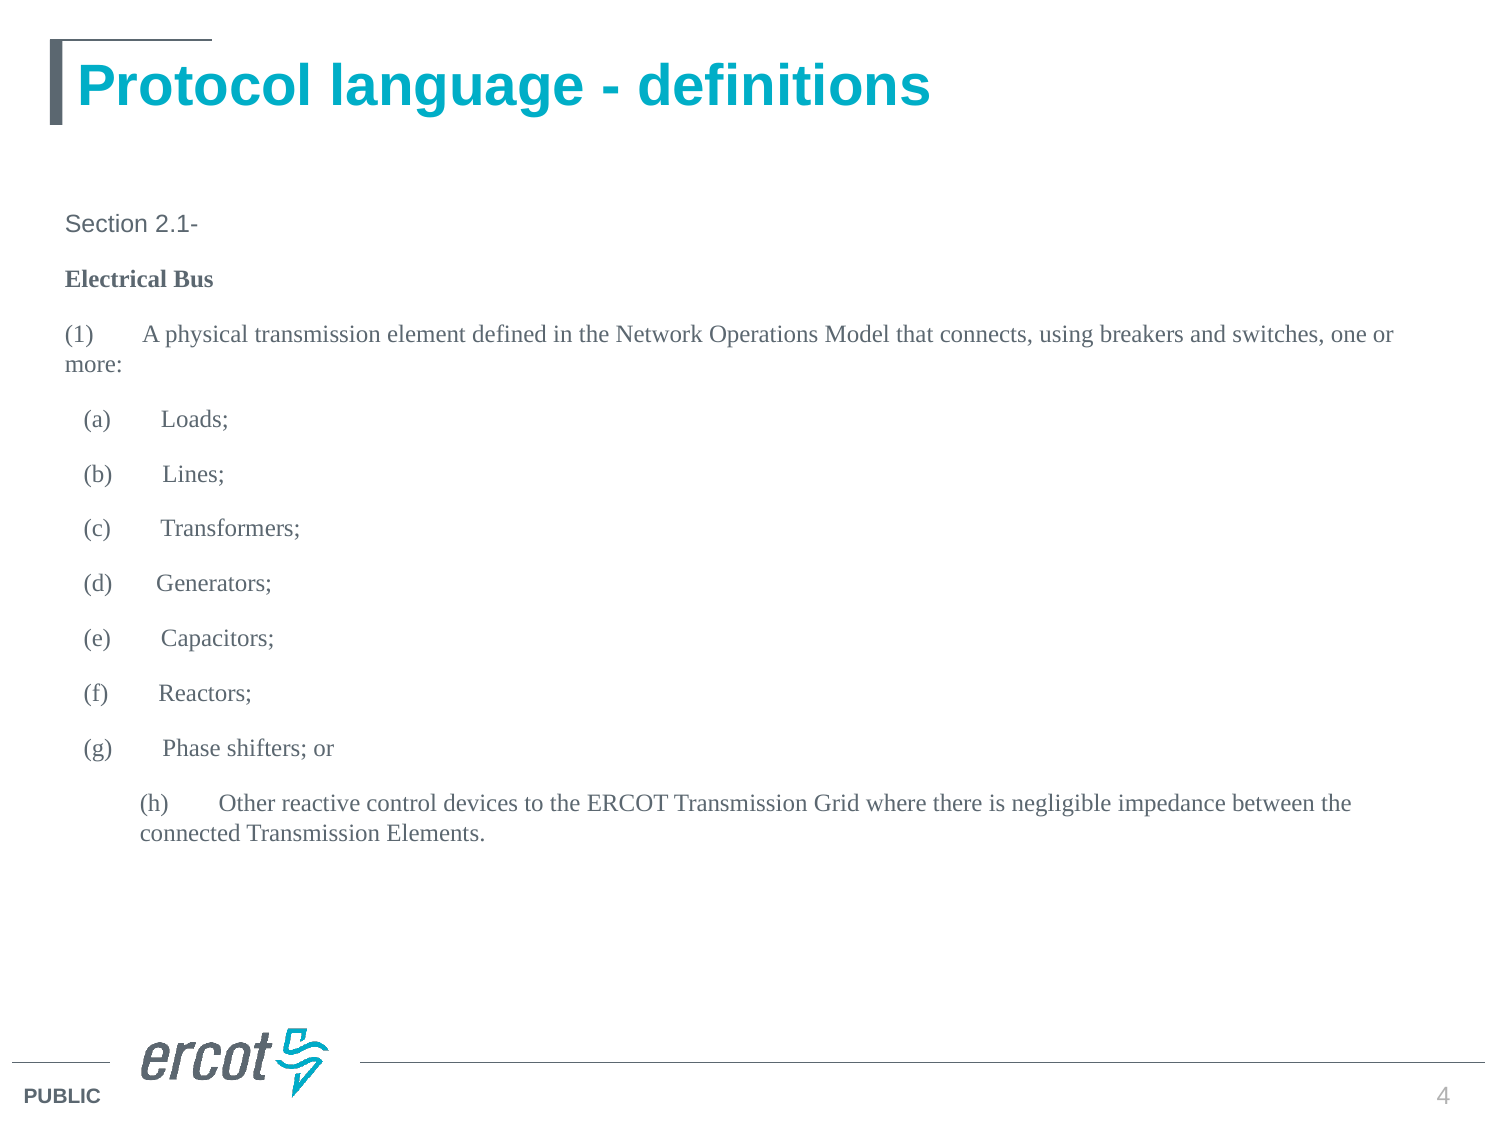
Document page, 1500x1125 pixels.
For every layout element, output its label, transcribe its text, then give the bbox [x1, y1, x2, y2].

slide_number 4 [1400, 1076, 1488, 1113]
list Section 2.1- Electrical Bus (1) A physical transmission element defined in the Network Operations Model that connects, using breakers and switches, one or more: (a) Loads; (b) Lines; (c) Transformers; (d) Generators; (e) Capacitors; (f) Reactors; (g) Phase shifters; or (h) Other reactive control devices to the ERCOT Transmission Grid where there is negligible impedance between the connected Transmission Elements. [50, 200, 1450, 1000]
title Protocol language - definitions [62, 39, 1450, 125]
picture [137, 1024, 332, 1100]
